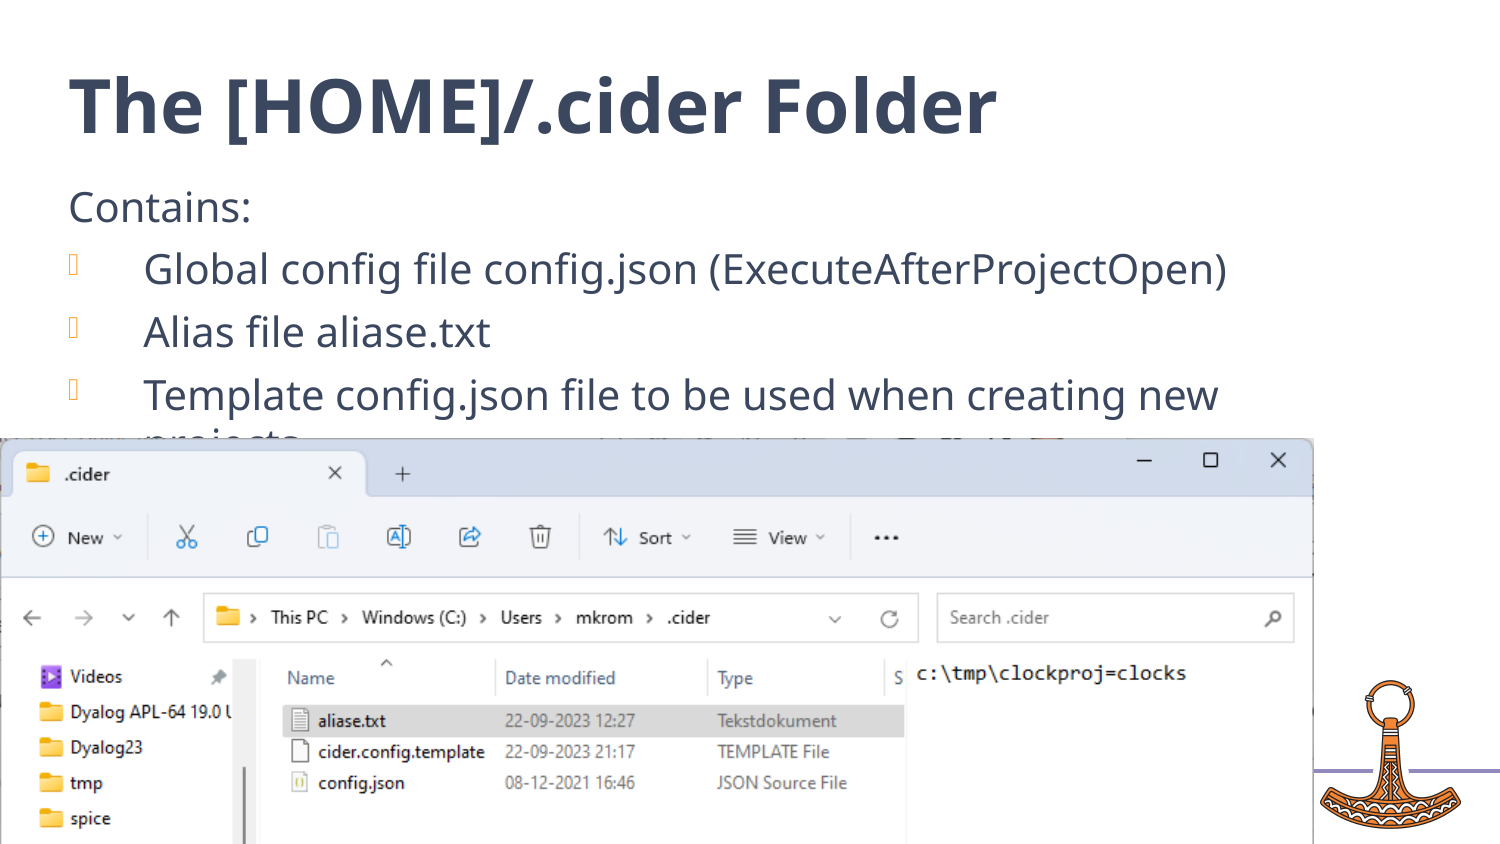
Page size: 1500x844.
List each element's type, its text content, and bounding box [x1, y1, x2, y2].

picture [1320, 680, 1461, 829]
list Contains: Global config file config.json (ExecuteAfterProjectOpen) Alias file aliase.txt Template config.json file to be used when creating new projects [53, 172, 1367, 705]
picture [0, 438, 1314, 844]
title The [HOME]/.cider Folder [53, 43, 1203, 157]
